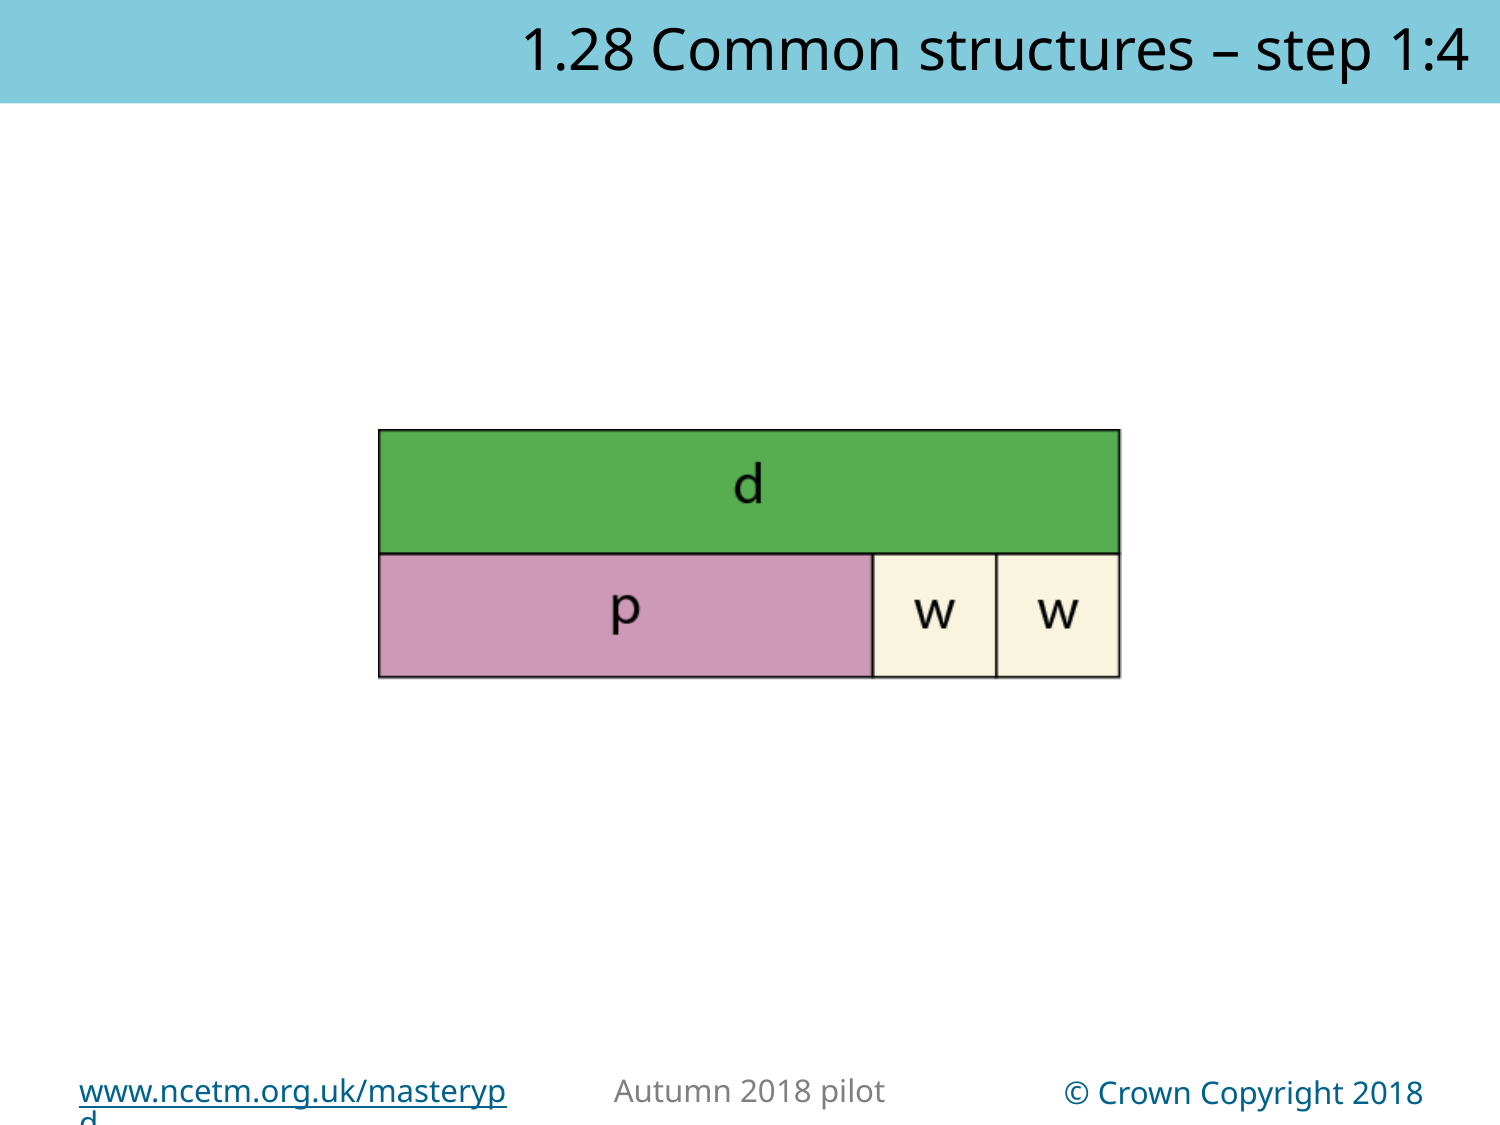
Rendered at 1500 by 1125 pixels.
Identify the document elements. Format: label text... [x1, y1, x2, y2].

picture [378, 429, 1122, 701]
list 1.28 Common structures – step 1:4 [0, 0, 1500, 104]
